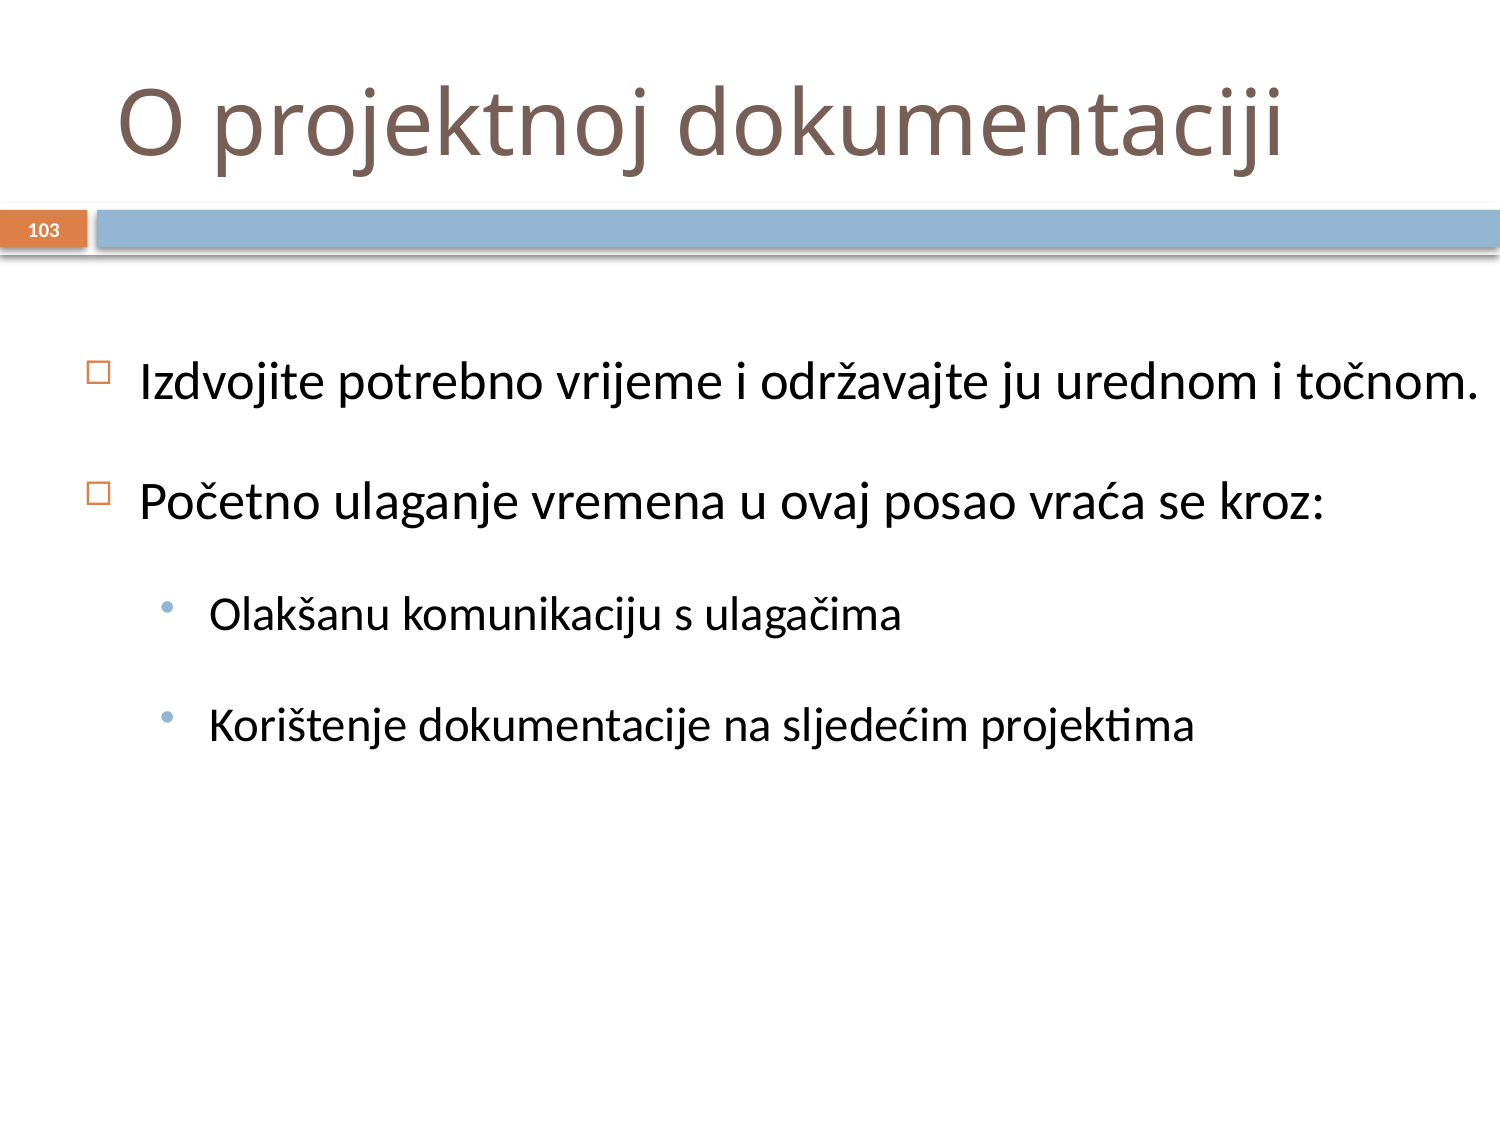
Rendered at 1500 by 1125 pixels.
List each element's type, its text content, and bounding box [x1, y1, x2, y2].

list Izdvojite potrebno vrijeme i održavajte ju urednom i točnom. Početno ulaganje vremena u ovaj posao vraća se kroz: Olakšanu komunikaciju s ulagačima Korištenje dokumentacije na sljedećim projektima [62, 304, 1500, 790]
title O projektnoj dokumentaciji [100, 37, 1439, 201]
slide_number 103 [0, 208, 88, 249]
